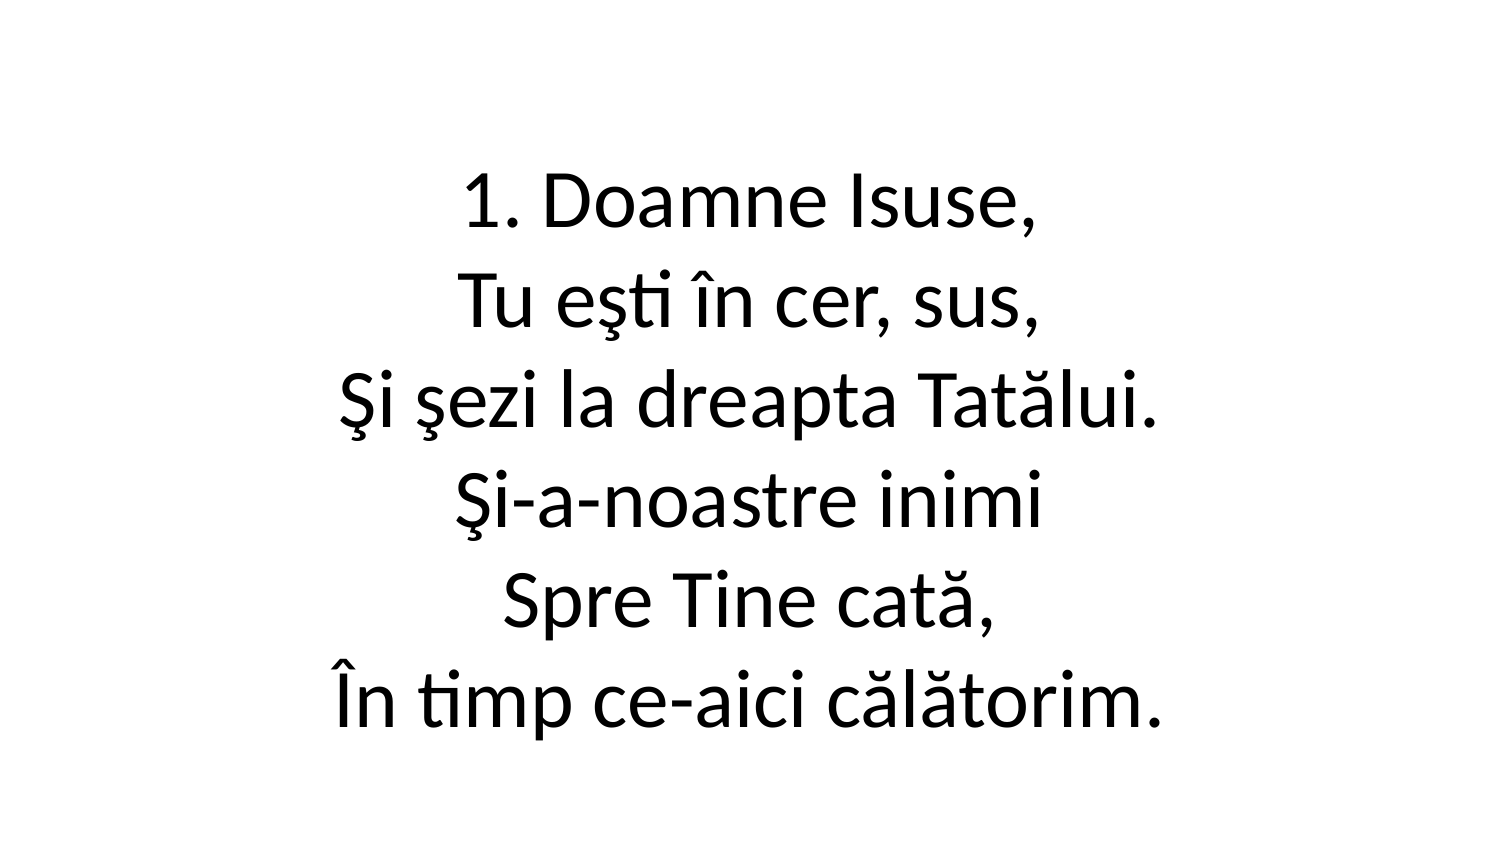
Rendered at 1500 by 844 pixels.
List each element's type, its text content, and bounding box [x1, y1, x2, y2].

text_box 1. Doamne Isuse, Tu eşti în cer, sus, Şi şezi la dreapta Tatălui. Şi-a-noastre inimi Spre Tine cată, În timp ce-aici călătorim. [318, 92, 1181, 752]
